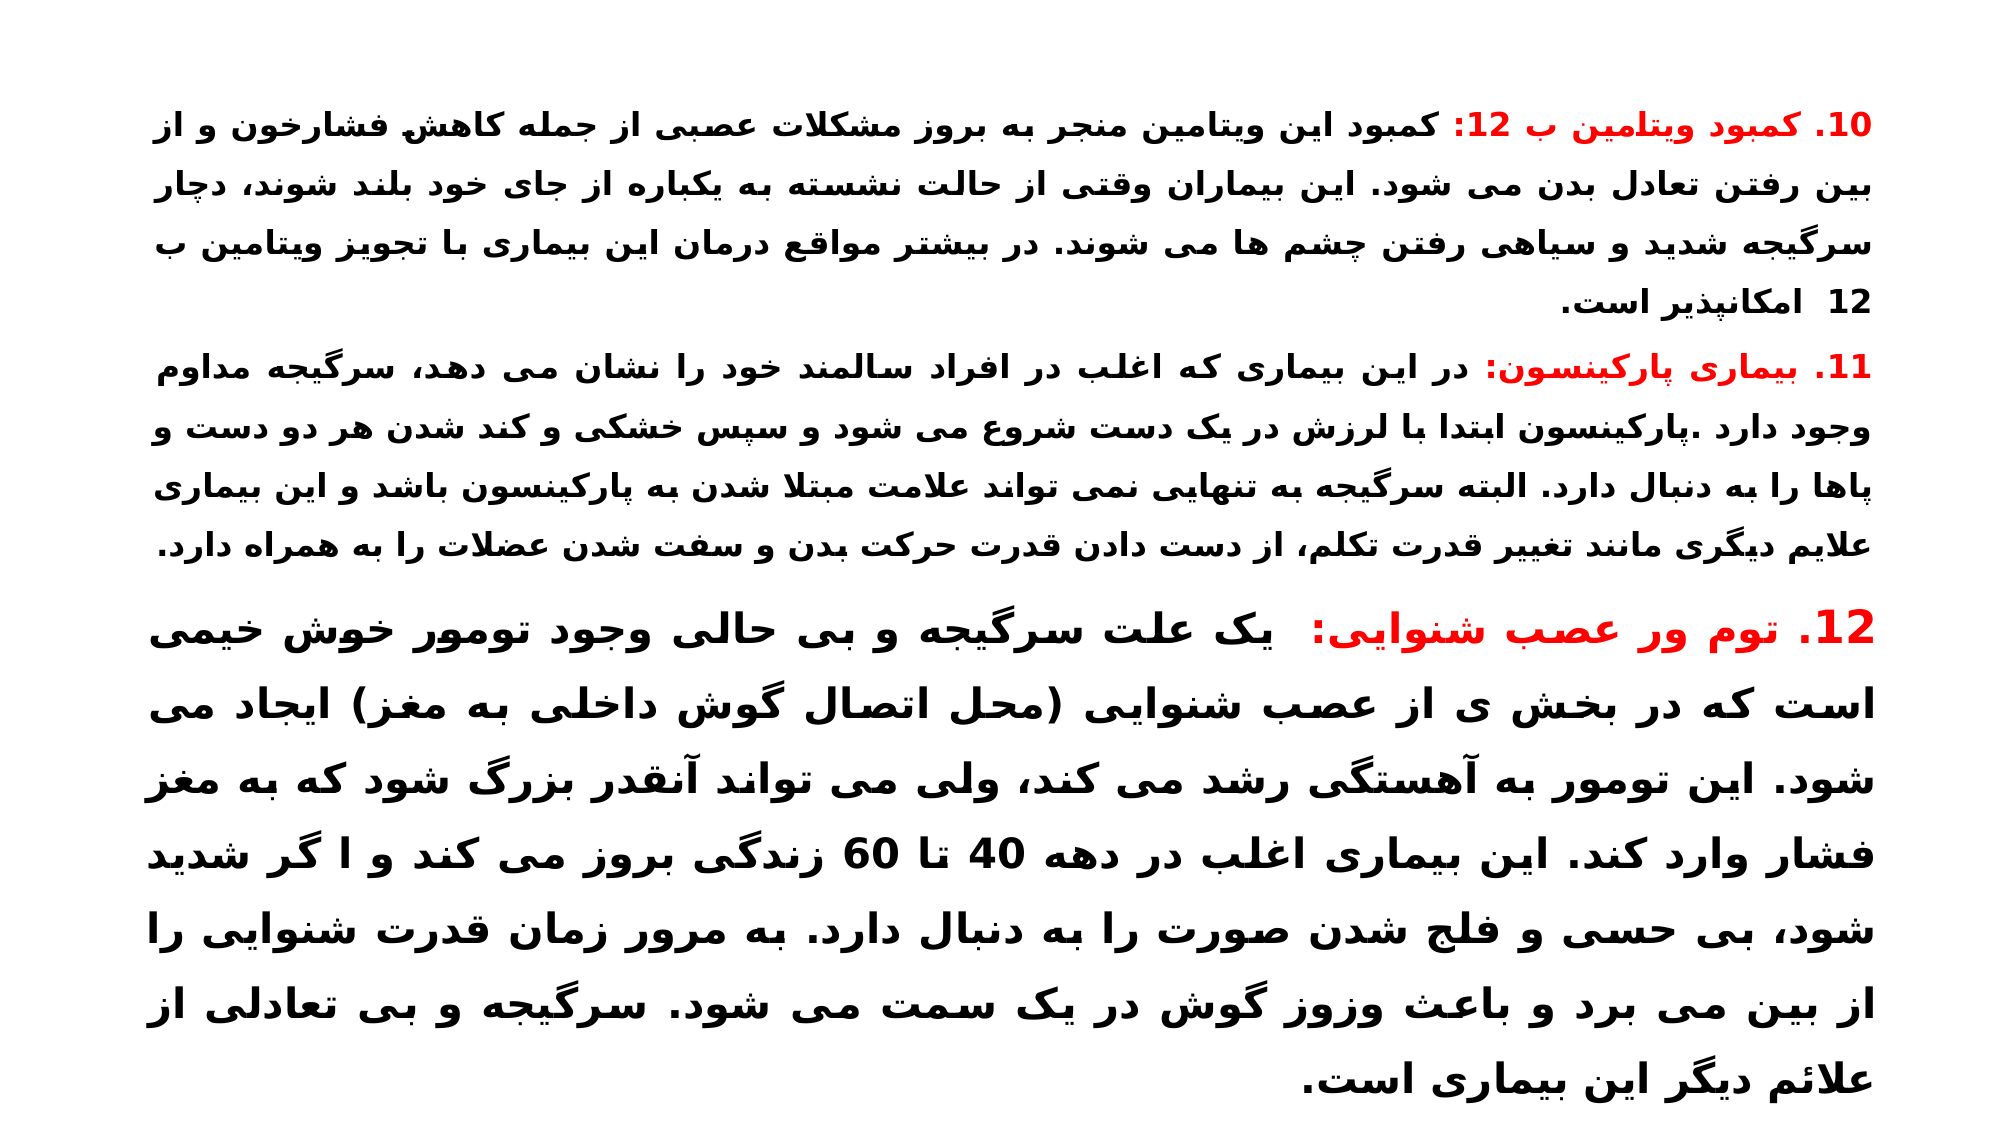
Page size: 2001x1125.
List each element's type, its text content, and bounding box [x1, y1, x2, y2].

list 10. کمبود ویتامین ب 12: کمبود این ویتامین منجر به بروز مشکلات عصبی از جمله کاهش فشارخون و از بین رفتن تعادل بدن می شود. این بیماران وقتی از حالت نشسته به یکباره از جای خود بلند شوند، دچار سرگیجه شدید و سیاهی رفتن چشم ها می شوند. در بیشتر مواقع درمان این بیماری با تجویز ویتامین ب 12 امکانپذیر است. 11. بیماری پارکینسون: در این بیماری که اغلب در افراد سالمند خود را نشان می دهد، سرگیجه مداوم وجود دارد .پارکینسون ابتدا با لرزش در یک دست شروع می شود و سپس خشکی و کند شدن هر دو دست و پاها را به دنبال دارد. البته سرگیجه به تنهایی نمی تواند علامت مبتلا شدن به پارکینسون باشد و این بیماری علایم دیگری مانند تغییر قدرت تکلم، از دست دادن قدرت حرکت بدن و سفت شدن عضلات را به همراه دارد. [137, 75, 1902, 562]
text_box 12. توم ور عصب شنوایی: یک علت سرگیجه و بی حالی وجود تومور خوش خیمی است که در بخش ی از عصب شنوایی (محل اتصال گوش داخلی به مغز) ایجاد می شود. این تومور به آهستگی رشد می کند، ولی می تواند آنقدر بزرگ شود که به مغز فشار وارد کند. این بیماری اغلب در دهه 40 تا 60 زندگی بروز می کند و ا گر شدید شود، بی حسی و فلج شدن صورت را به دنبال دارد. به مرور زمان قدرت شنوایی را از بین می برد و باعث وزوز گوش در یک سمت می شود. سرگیجه و بی تعادلی از علائم دیگر این بیماری است. [129, 562, 1910, 1110]
